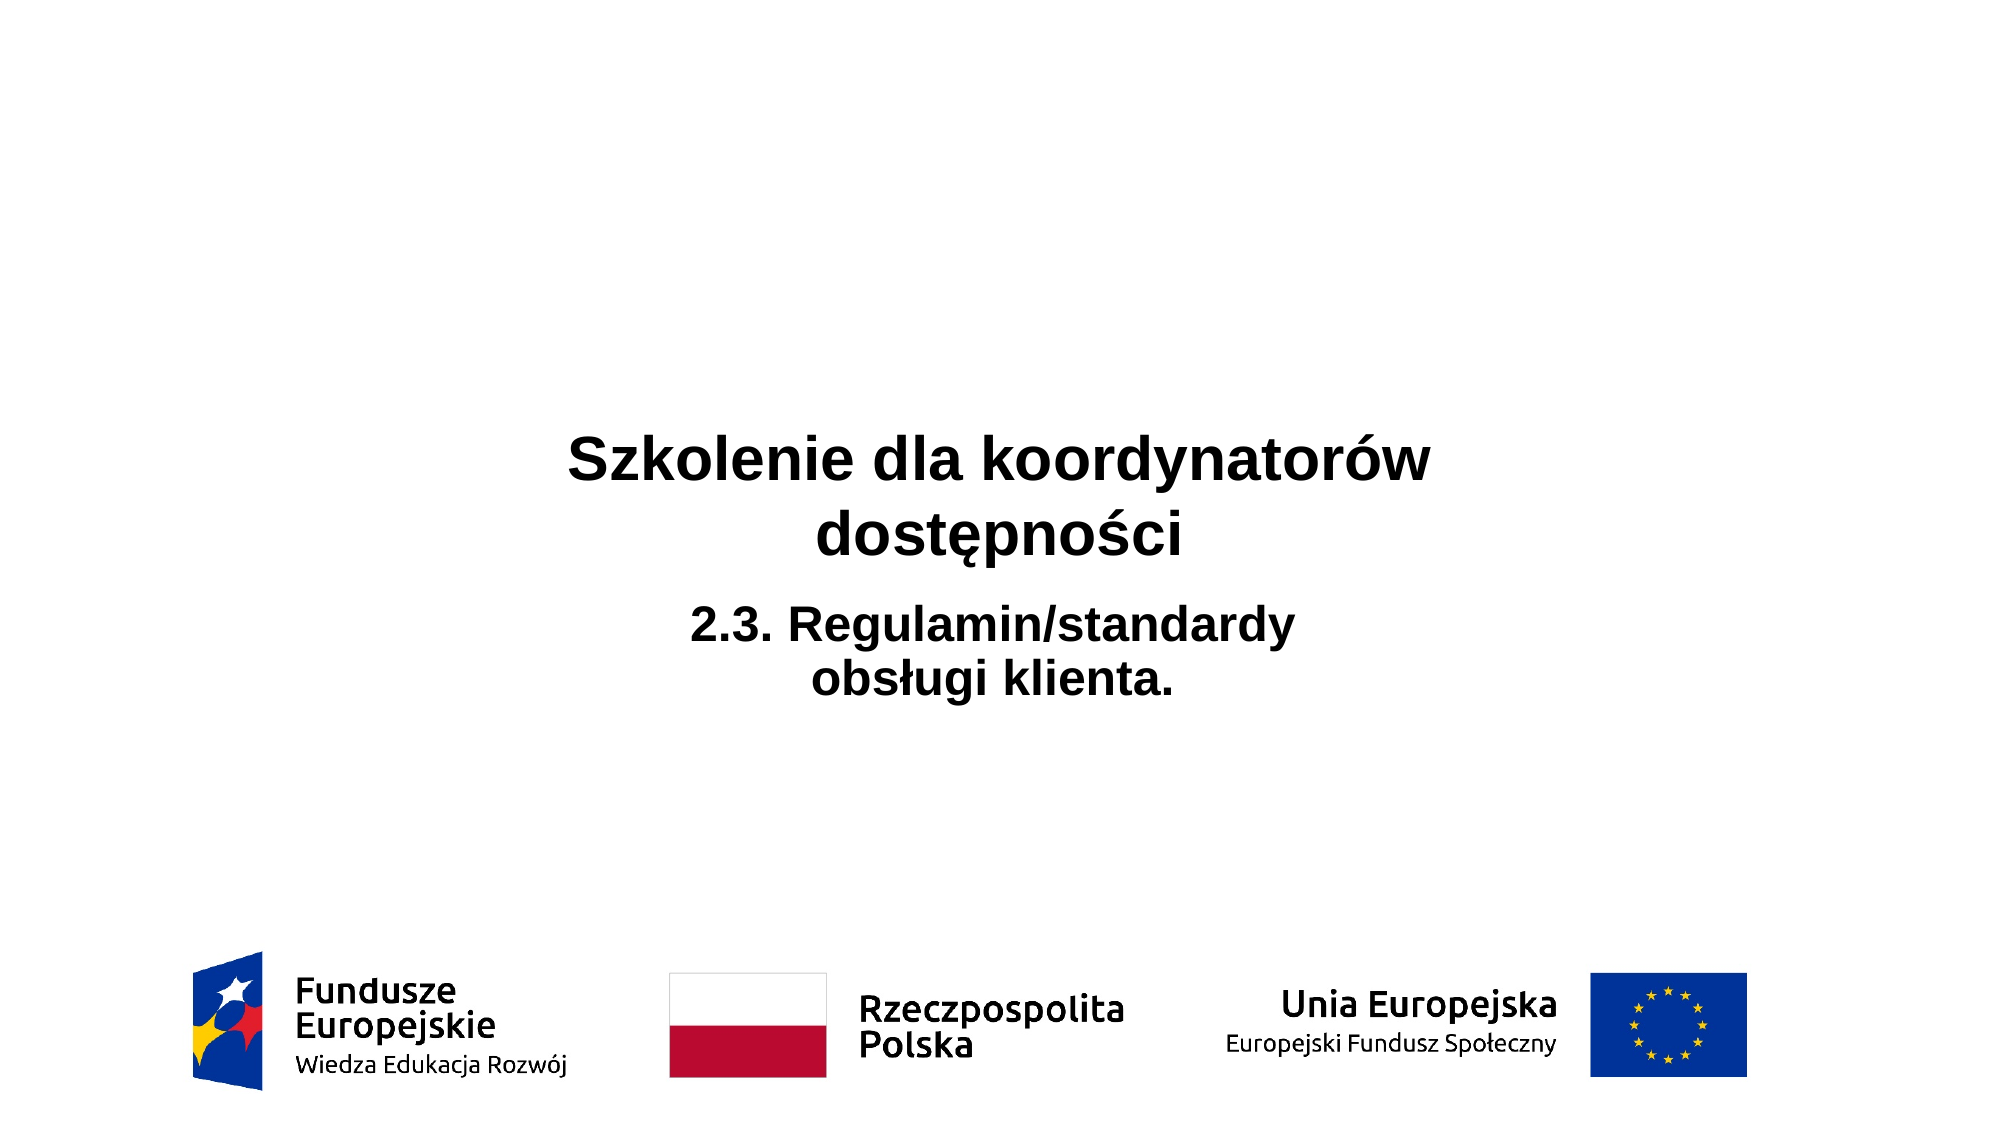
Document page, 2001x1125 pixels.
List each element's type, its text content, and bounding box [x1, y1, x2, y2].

subtitle 2.3. Regulamin/standardy obsługi klienta. [249, 590, 1750, 863]
picture [158, 916, 1781, 1125]
title Szkolenie dla koordynatorów dostępności [249, 184, 1750, 576]
